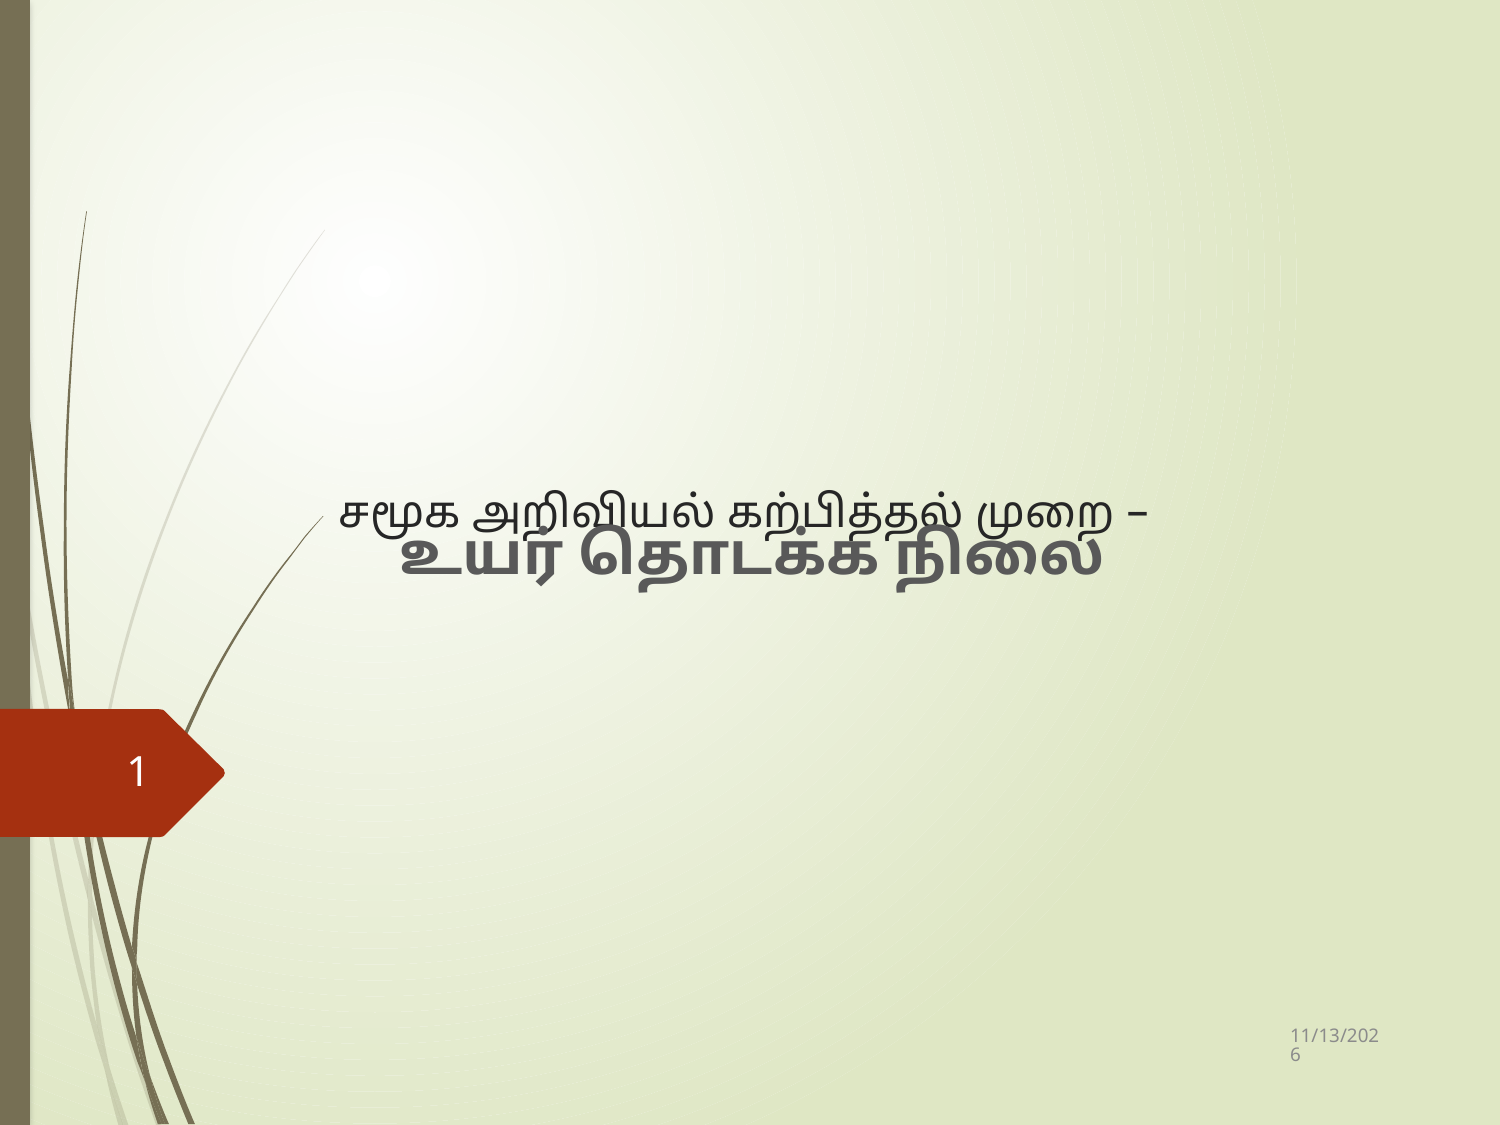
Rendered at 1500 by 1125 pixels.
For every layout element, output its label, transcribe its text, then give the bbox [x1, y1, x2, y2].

slide_number 1 [69, 743, 166, 803]
title சமூக அறிவியல் கற்பித்தல் முறை – [99, 475, 1388, 739]
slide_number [1275, 1006, 1401, 1068]
subtitle உயர் தொடக்க நிலை [114, 508, 1390, 706]
